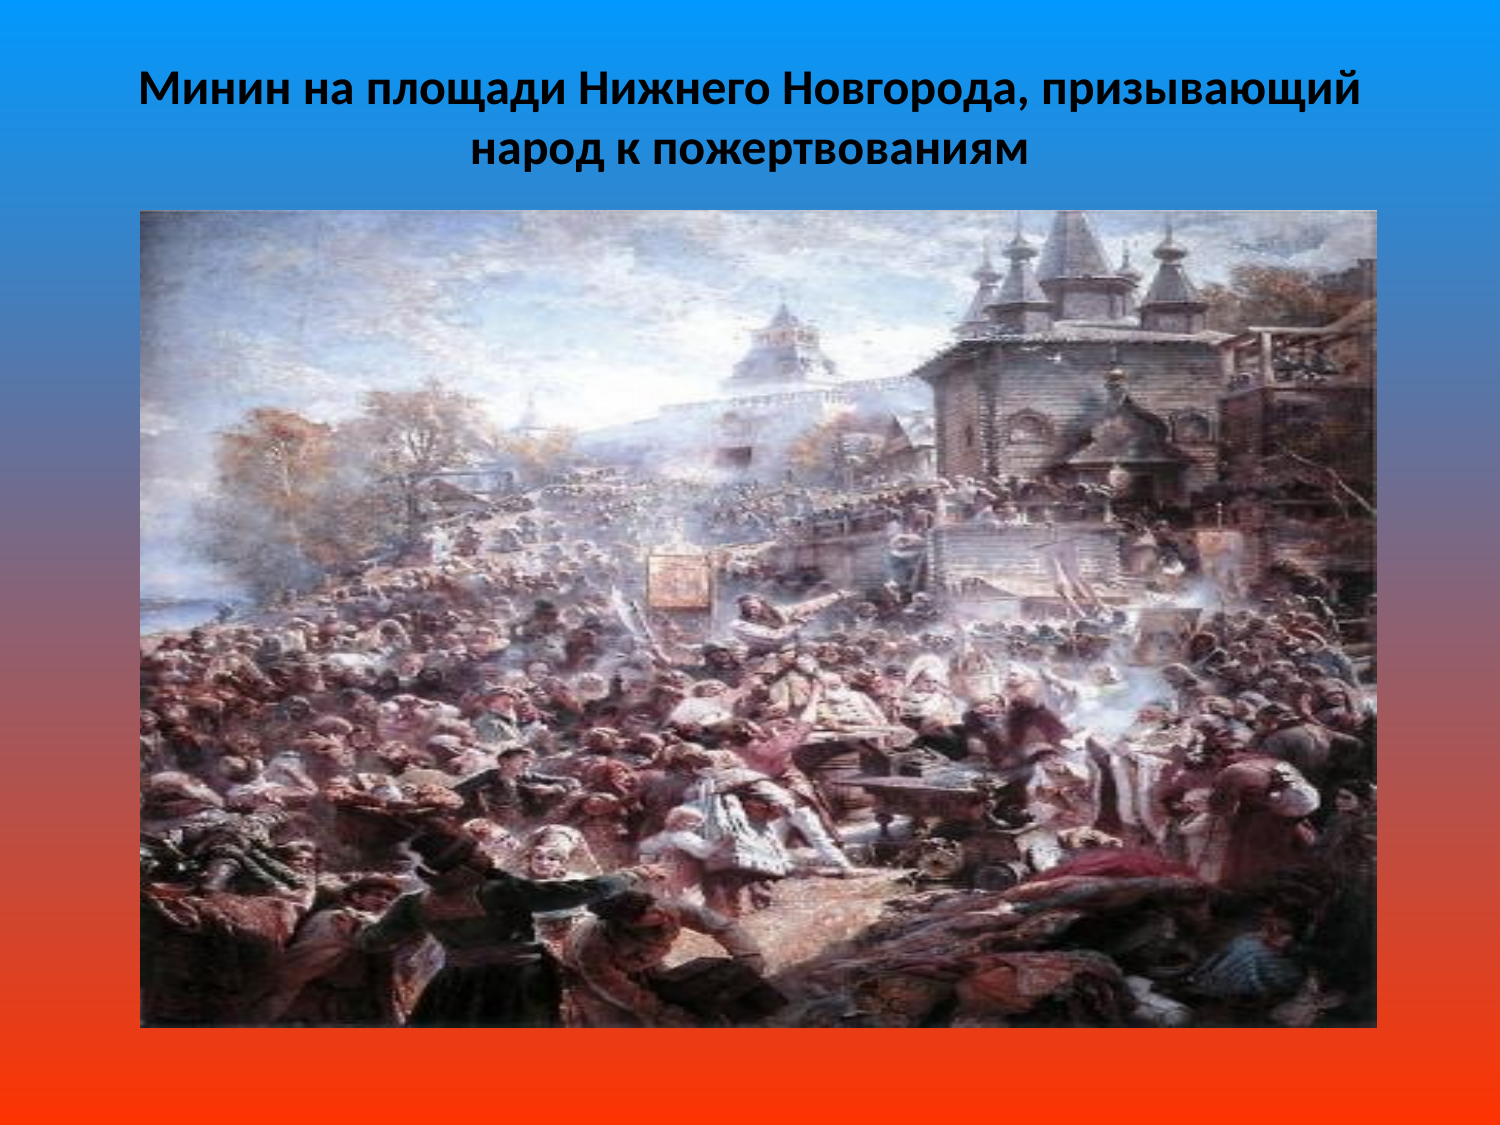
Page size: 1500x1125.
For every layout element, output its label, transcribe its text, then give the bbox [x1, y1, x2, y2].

title Минин на площади Нижнего Новгорода, призывающий народ к пожертвованиям [75, 45, 1425, 185]
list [140, 210, 1378, 1028]
